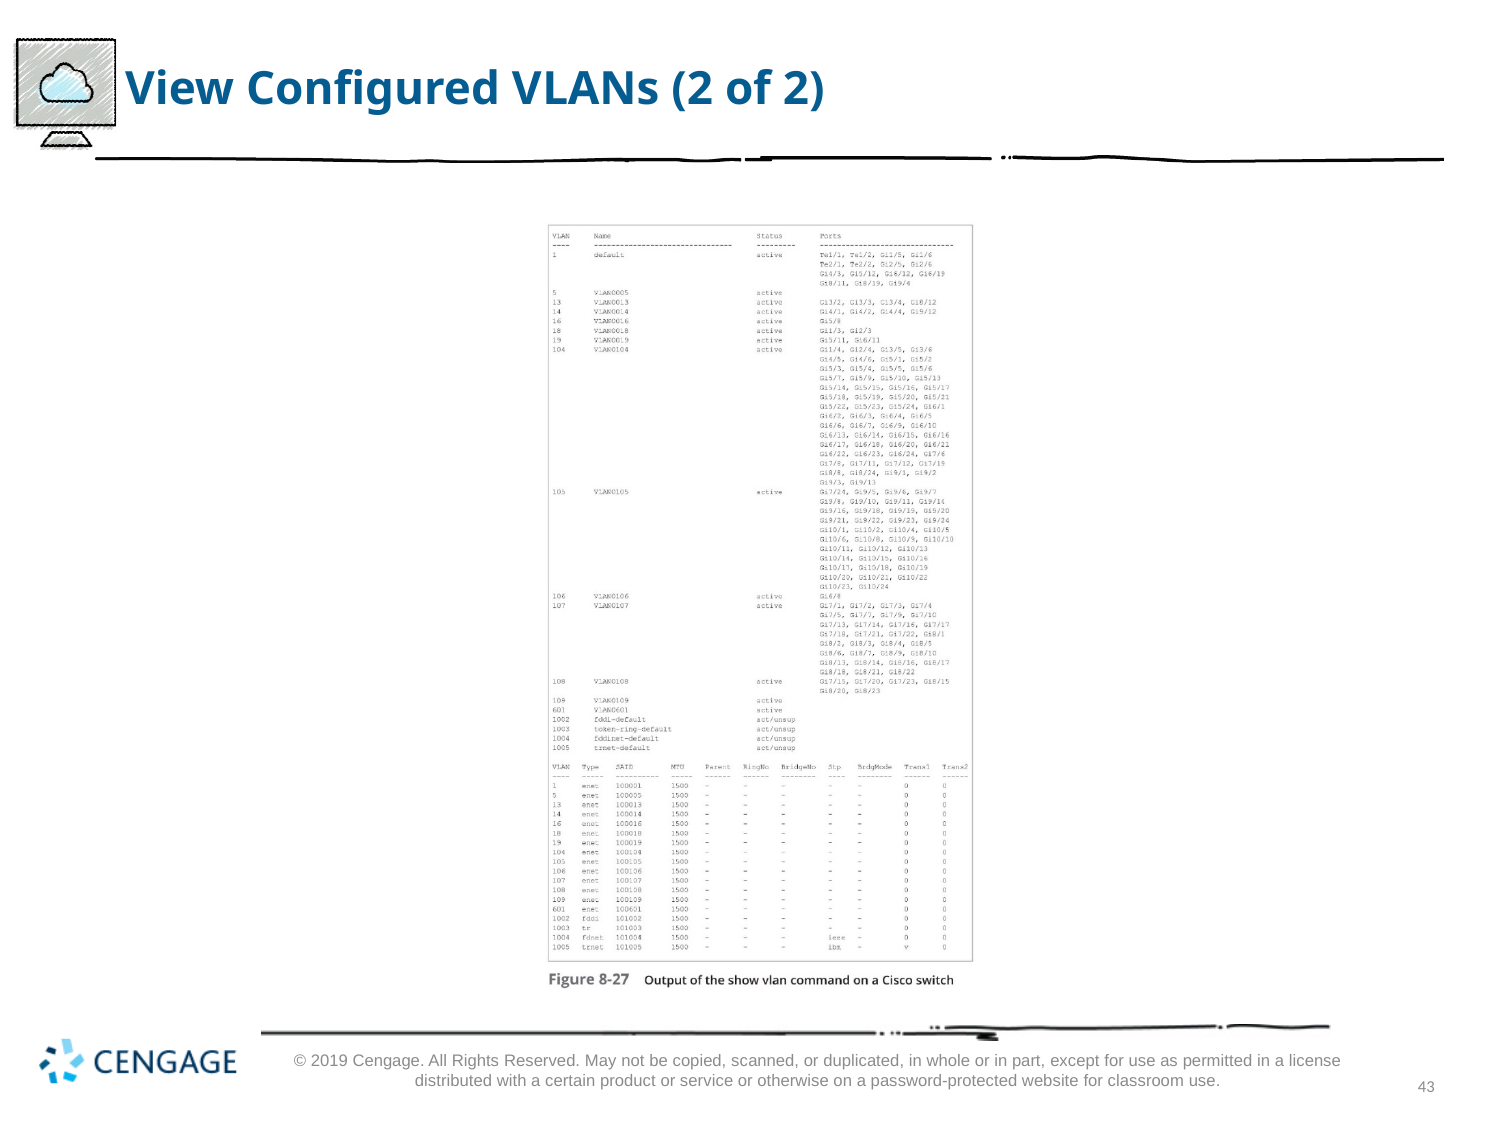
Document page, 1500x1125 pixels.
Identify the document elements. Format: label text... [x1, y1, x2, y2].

picture [95, 155, 1444, 163]
picture [19, 1025, 249, 1096]
picture [261, 1024, 1331, 1041]
picture [13, 36, 117, 151]
footer © 2019 Cengage. All Rights Reserved. May not be copied, scanned, or duplicated, in whole or in part, except for use as permitted in a license distributed with a certain product or service or otherwise on a password-protected website for classroom use. [262, 1050, 1375, 1091]
picture [546, 223, 974, 989]
title View Configured V LANs (2 of 2) [125, 66, 1442, 116]
